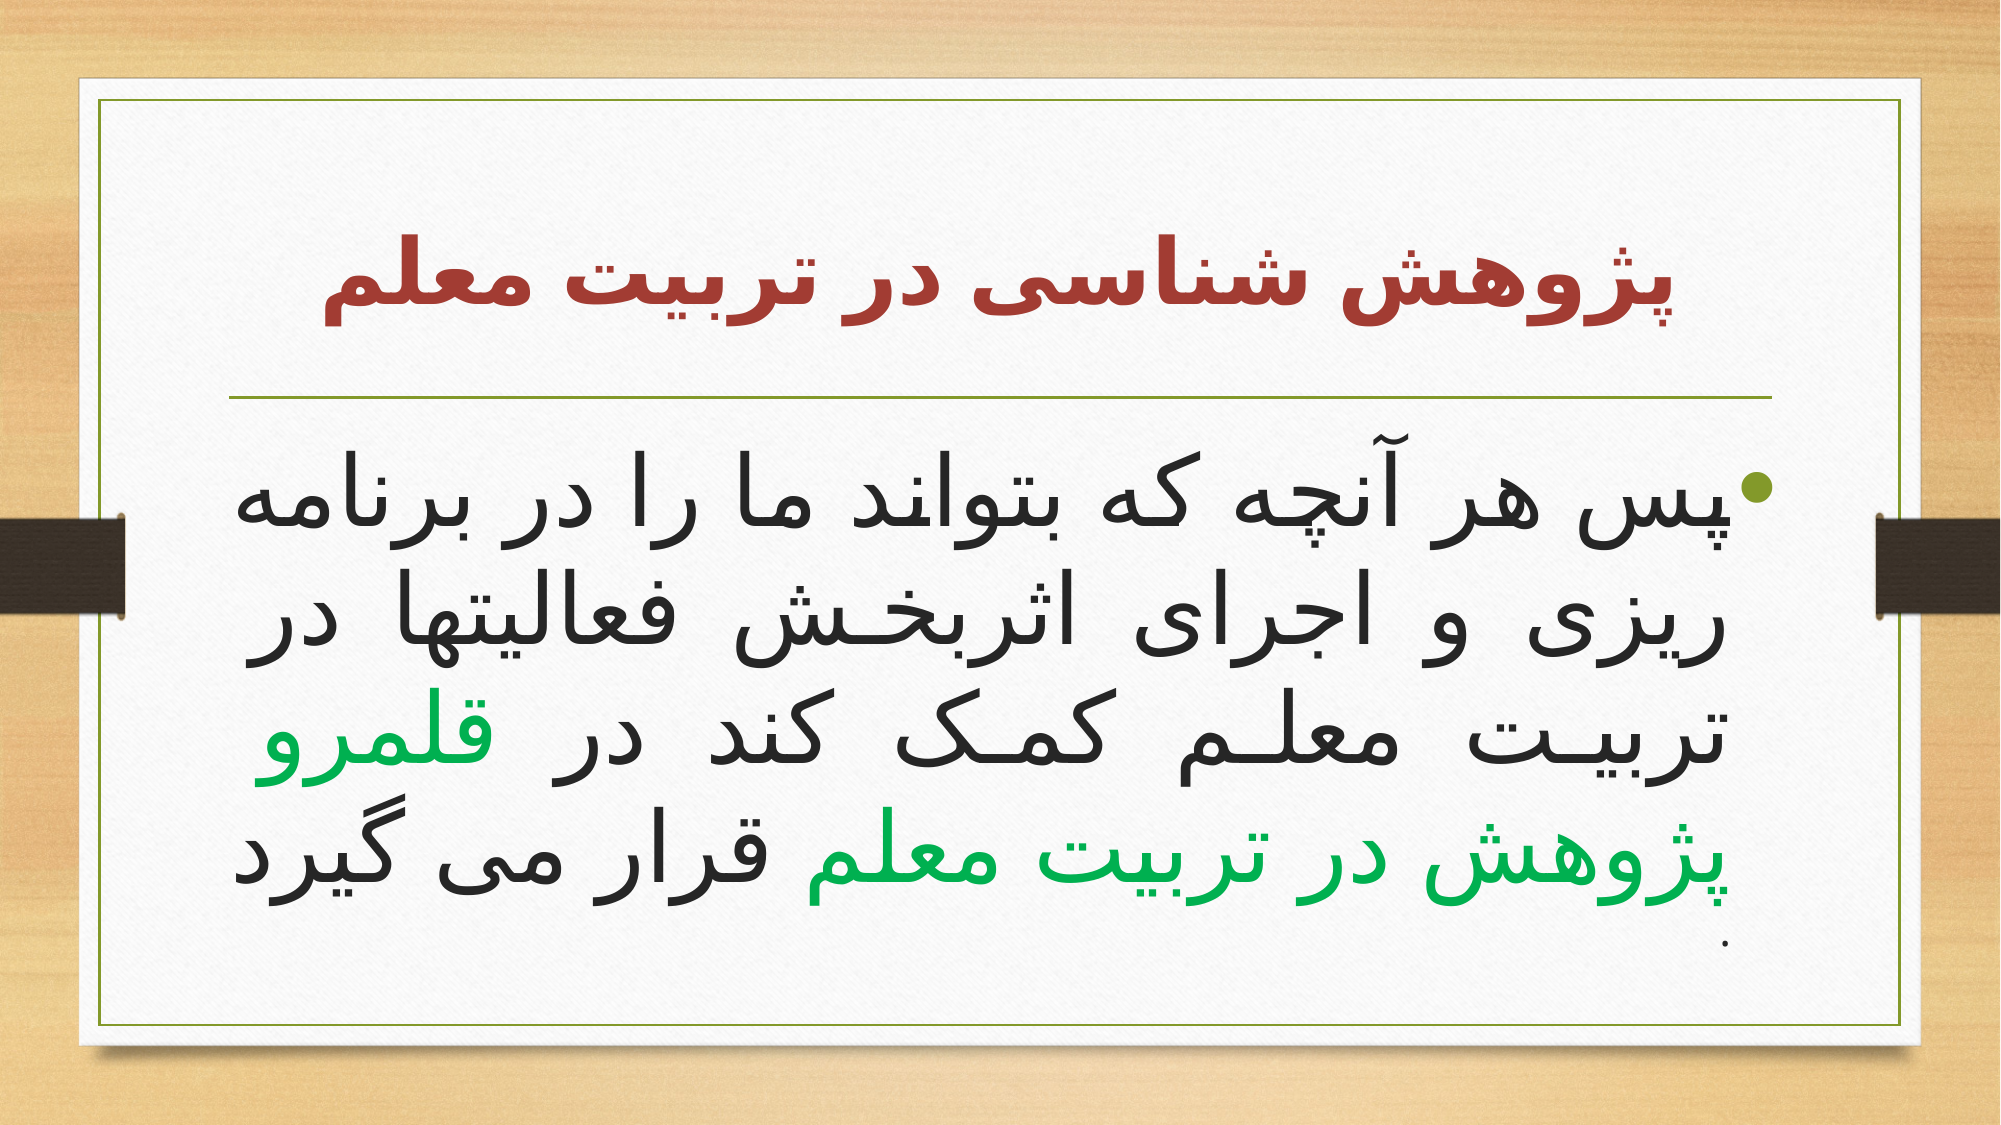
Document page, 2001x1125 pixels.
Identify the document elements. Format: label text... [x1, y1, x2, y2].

title پژوهش شناسی در تربیت معلم [212, 161, 1788, 375]
picture [0, 0, 2001, 1125]
list پس هر آنچه که بتواند ما را در برنامه ریزی و اجرای اثربخش فعالیتها در تربیت معلم کمک کند در قلمرو پژوهش در تربیت معلم قرار می گیرد . [212, 419, 1788, 964]
